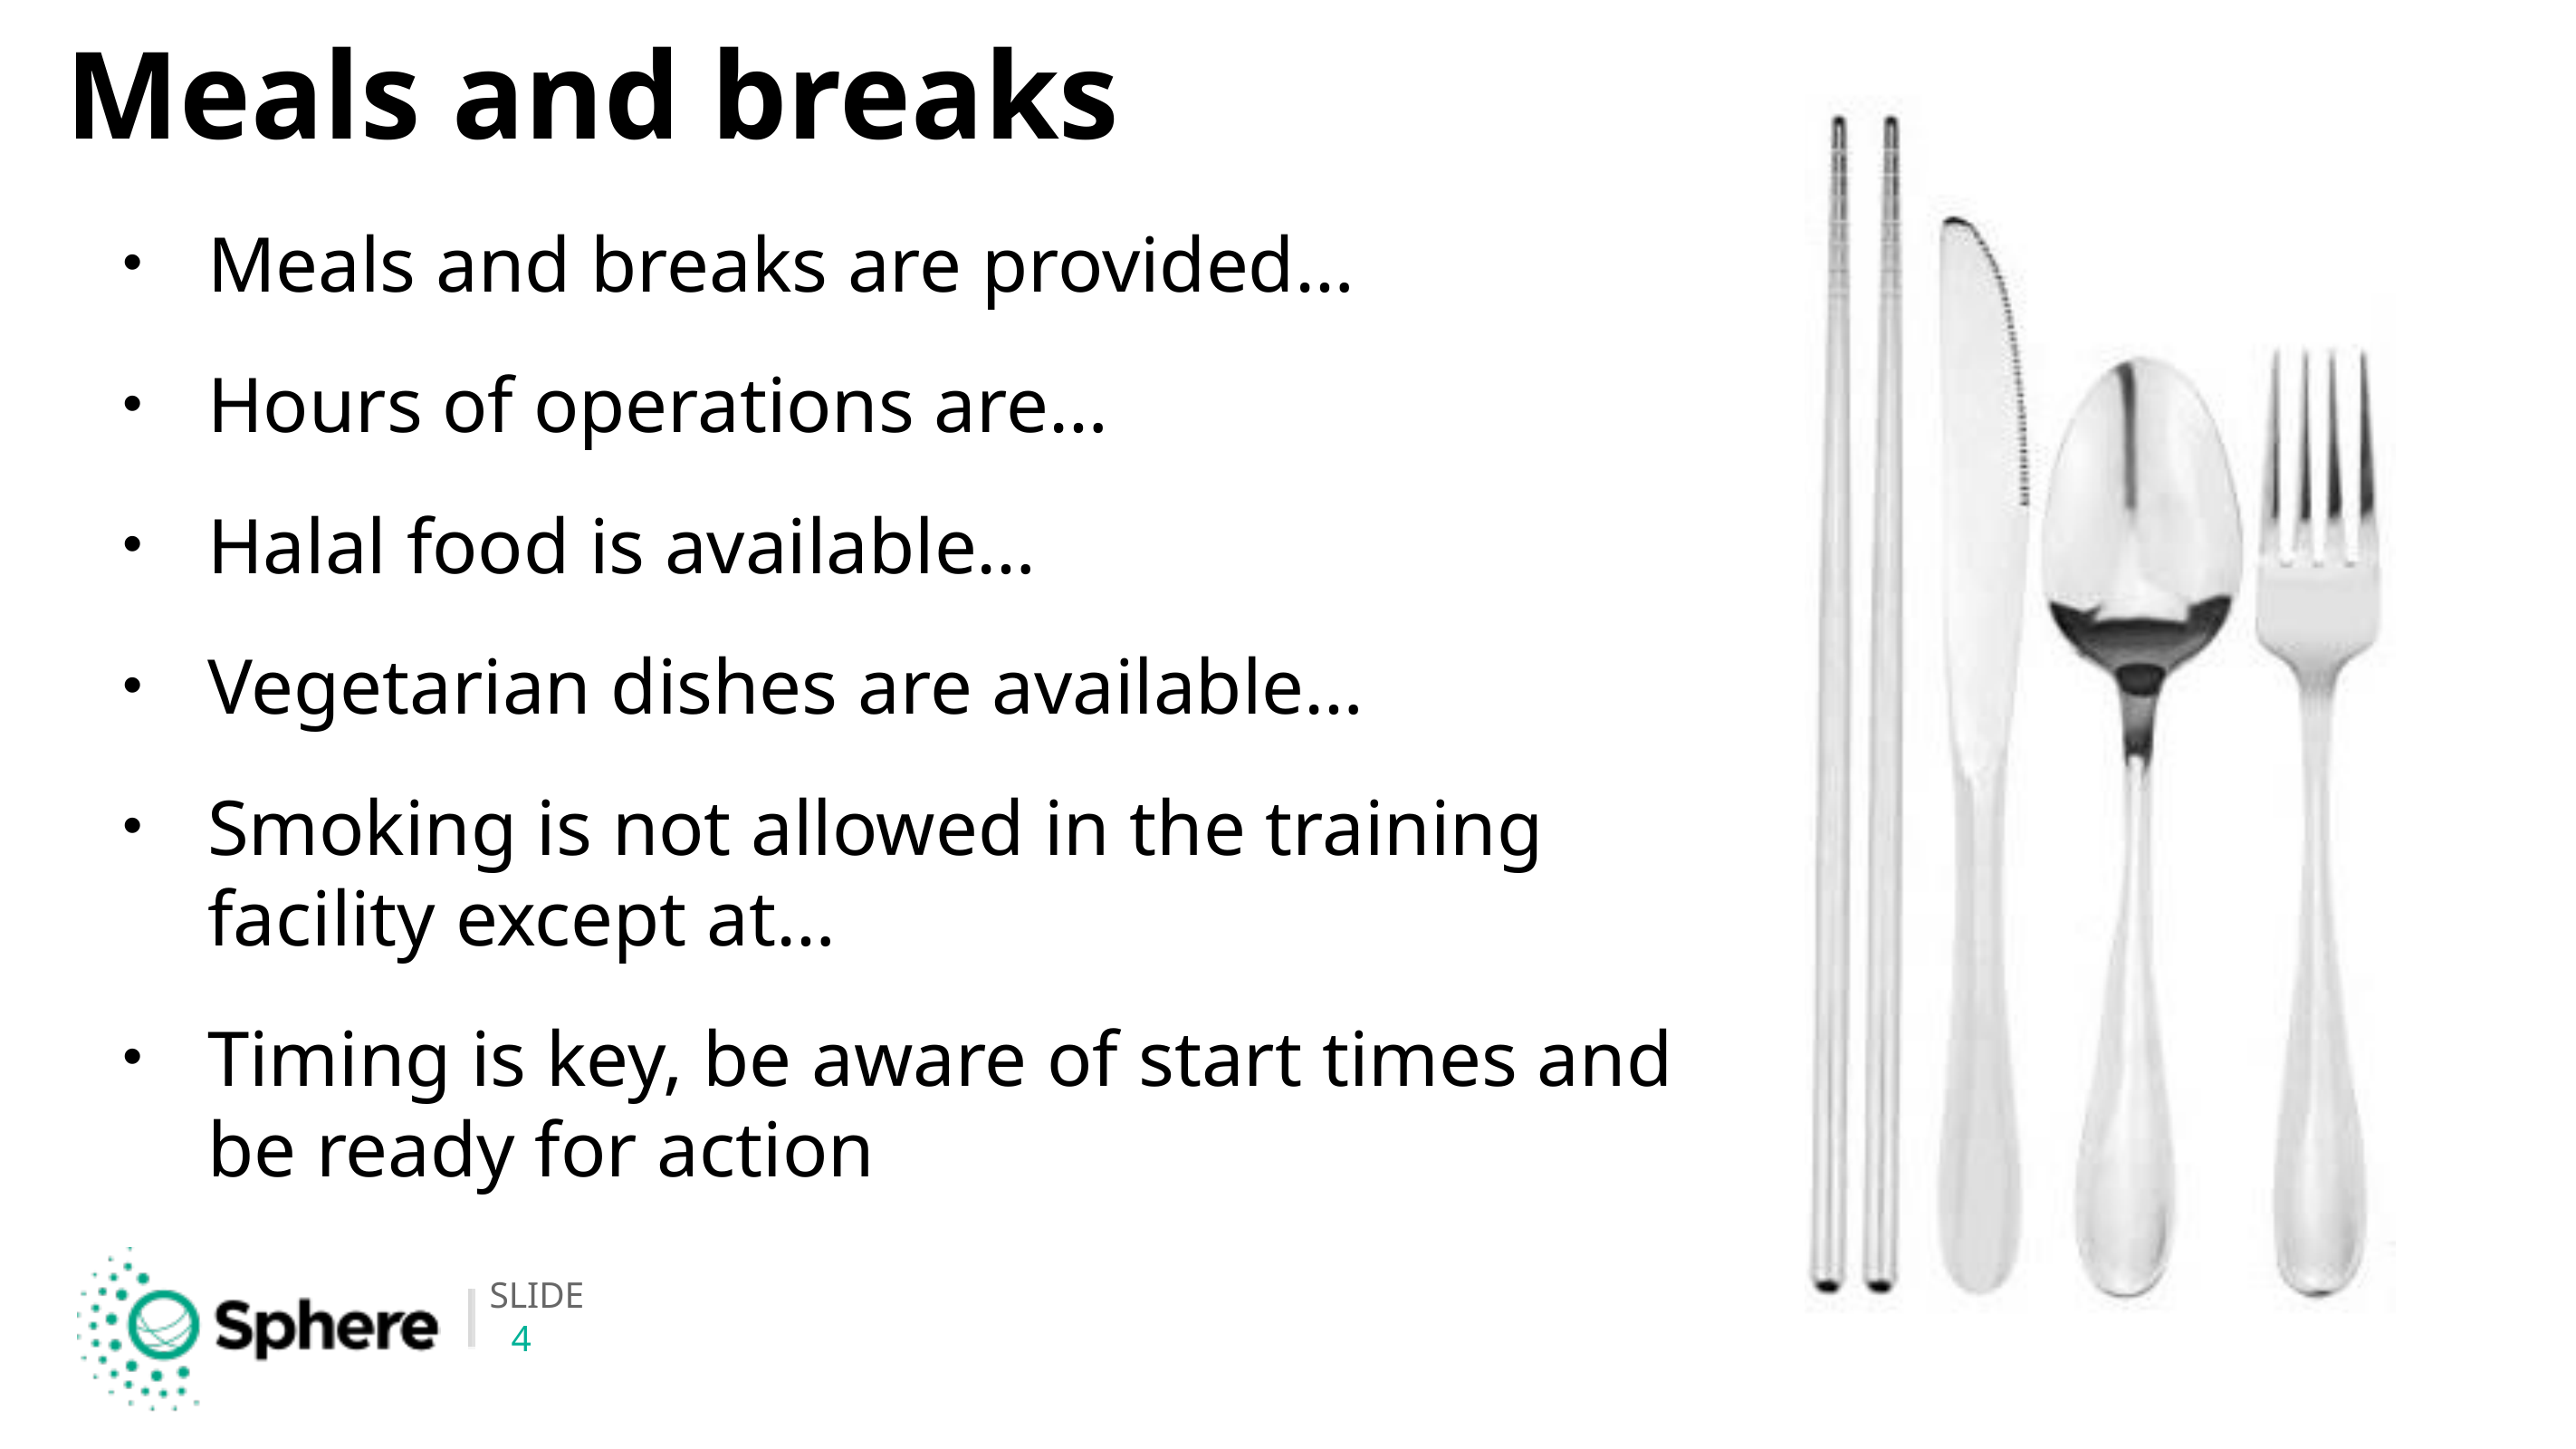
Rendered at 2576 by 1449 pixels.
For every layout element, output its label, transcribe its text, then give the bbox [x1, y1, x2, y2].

list Meals and breaks are provided… Hours of operations are… Halal food is available… Vegetarian dishes are available… Smoking is not allowed in the training facility except at… Timing is key, be aware of start times and be ready for action [114, 208, 1771, 1279]
picture [77, 1247, 441, 1414]
slide_number 4 [503, 1308, 563, 1367]
picture [1804, 47, 2396, 1367]
title Meals and breaks [57, 10, 2131, 179]
picture [468, 1289, 479, 1349]
